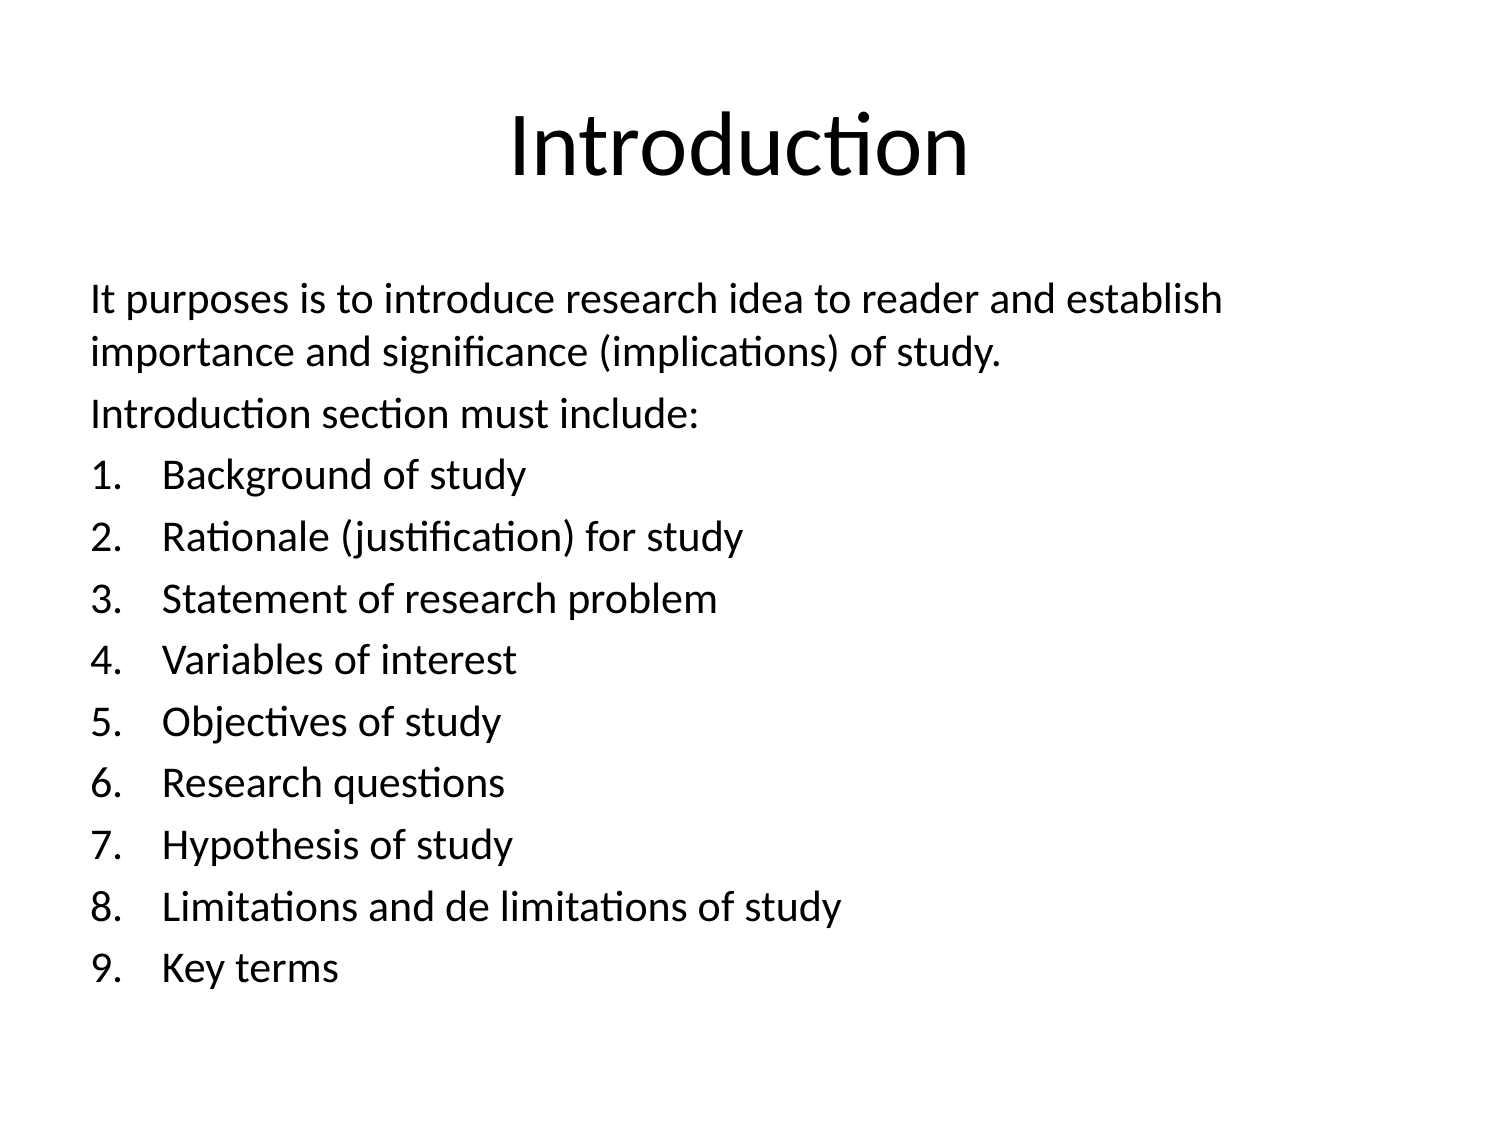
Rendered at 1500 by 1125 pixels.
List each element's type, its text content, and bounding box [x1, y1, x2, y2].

title Introduction [75, 45, 1425, 233]
list It purposes is to introduce research idea to reader and establish importance and significance (implications) of study. Introduction section must include: Background of study Rationale (justification) for study Statement of research problem Variables of interest Objectives of study Research questions Hypothesis of study Limitations and de limitations of study Key terms [75, 262, 1425, 1005]
